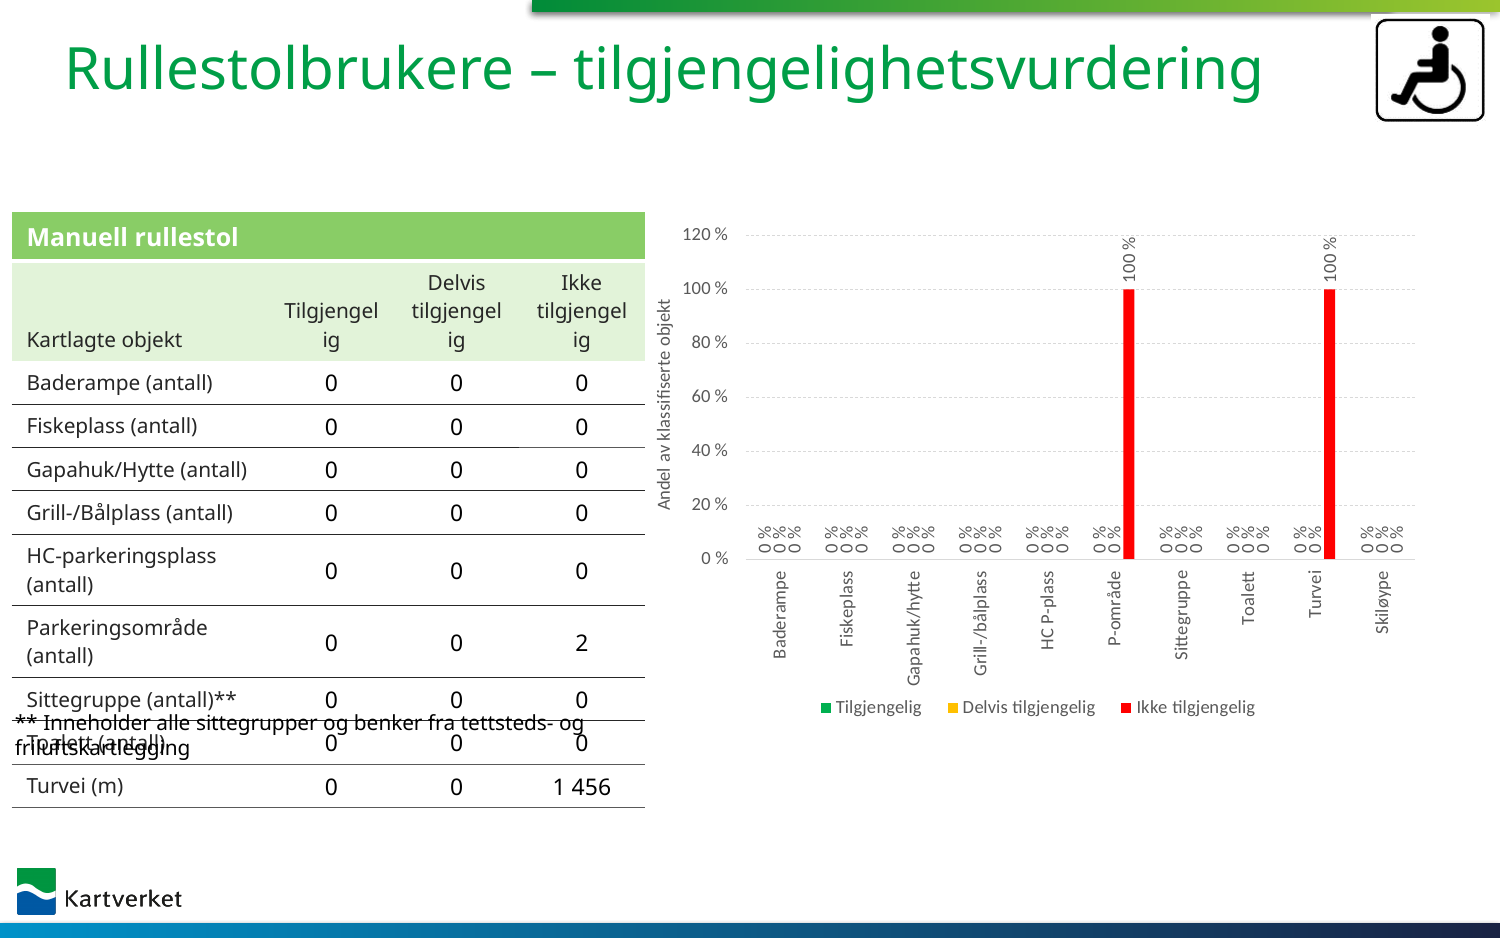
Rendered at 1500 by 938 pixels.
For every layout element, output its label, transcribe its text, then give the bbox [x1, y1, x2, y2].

table_cell 0 [269, 768, 394, 807]
table_cell Parkeringsområde (antall) [12, 606, 269, 677]
table_cell Gapahuk/Hytte (antall) [12, 448, 269, 490]
table_cell Tilgjengelig [269, 263, 394, 361]
picture [643, 218, 1426, 728]
table_cell HC-parkeringsplass (antall) [12, 535, 269, 605]
table_cell 0 [394, 448, 519, 490]
table_cell Sittegruppe (antall)** [12, 678, 269, 702]
table_cell 0 [269, 678, 394, 702]
table_cell 0 [269, 448, 394, 490]
table_header Manuell rullestol [12, 212, 645, 259]
table_cell 0 [394, 535, 519, 605]
table_cell 0 [519, 361, 638, 404]
table_cell 0 [269, 405, 394, 447]
table_cell 0 [269, 491, 394, 534]
table_cell 0 [269, 606, 394, 677]
text_box Rullestolbrukere – tilgjengelighetsvurdering [49, 12, 1372, 109]
table_cell 0 [519, 405, 638, 447]
table_cell 0 [394, 678, 519, 702]
table_cell 0 [519, 491, 638, 534]
table_cell 0 [519, 678, 638, 702]
table_cell 0 [394, 405, 519, 447]
table_cell Kartlagte objekt [12, 263, 269, 361]
table_cell 0 [519, 448, 638, 490]
table_cell Delvis tilgjengelig [394, 263, 519, 361]
table_cell 0 [269, 535, 394, 605]
table_cell Baderampe (antall) [12, 361, 269, 404]
table_cell 1 456 [519, 768, 645, 807]
table_cell Grill-/Bålplass (antall) [12, 491, 269, 534]
table_cell Turvei (m) [12, 768, 269, 807]
table_cell 0 [519, 535, 638, 605]
table_cell Ikke tilgjengelig [519, 263, 638, 361]
table_cell 2 [519, 606, 638, 677]
table_cell 0 [269, 361, 394, 404]
table_cell Fiskeplass (antall) [12, 405, 269, 447]
table_cell 0 [394, 361, 519, 404]
table_cell 0 [394, 491, 519, 534]
picture [1371, 13, 1491, 127]
table_cell 0 [394, 606, 519, 677]
table_cell 0 [394, 768, 519, 807]
text_box ** Inneholder alle sittegrupper og benker fra tettsteds- og friluftskartlegging [0, 702, 745, 768]
